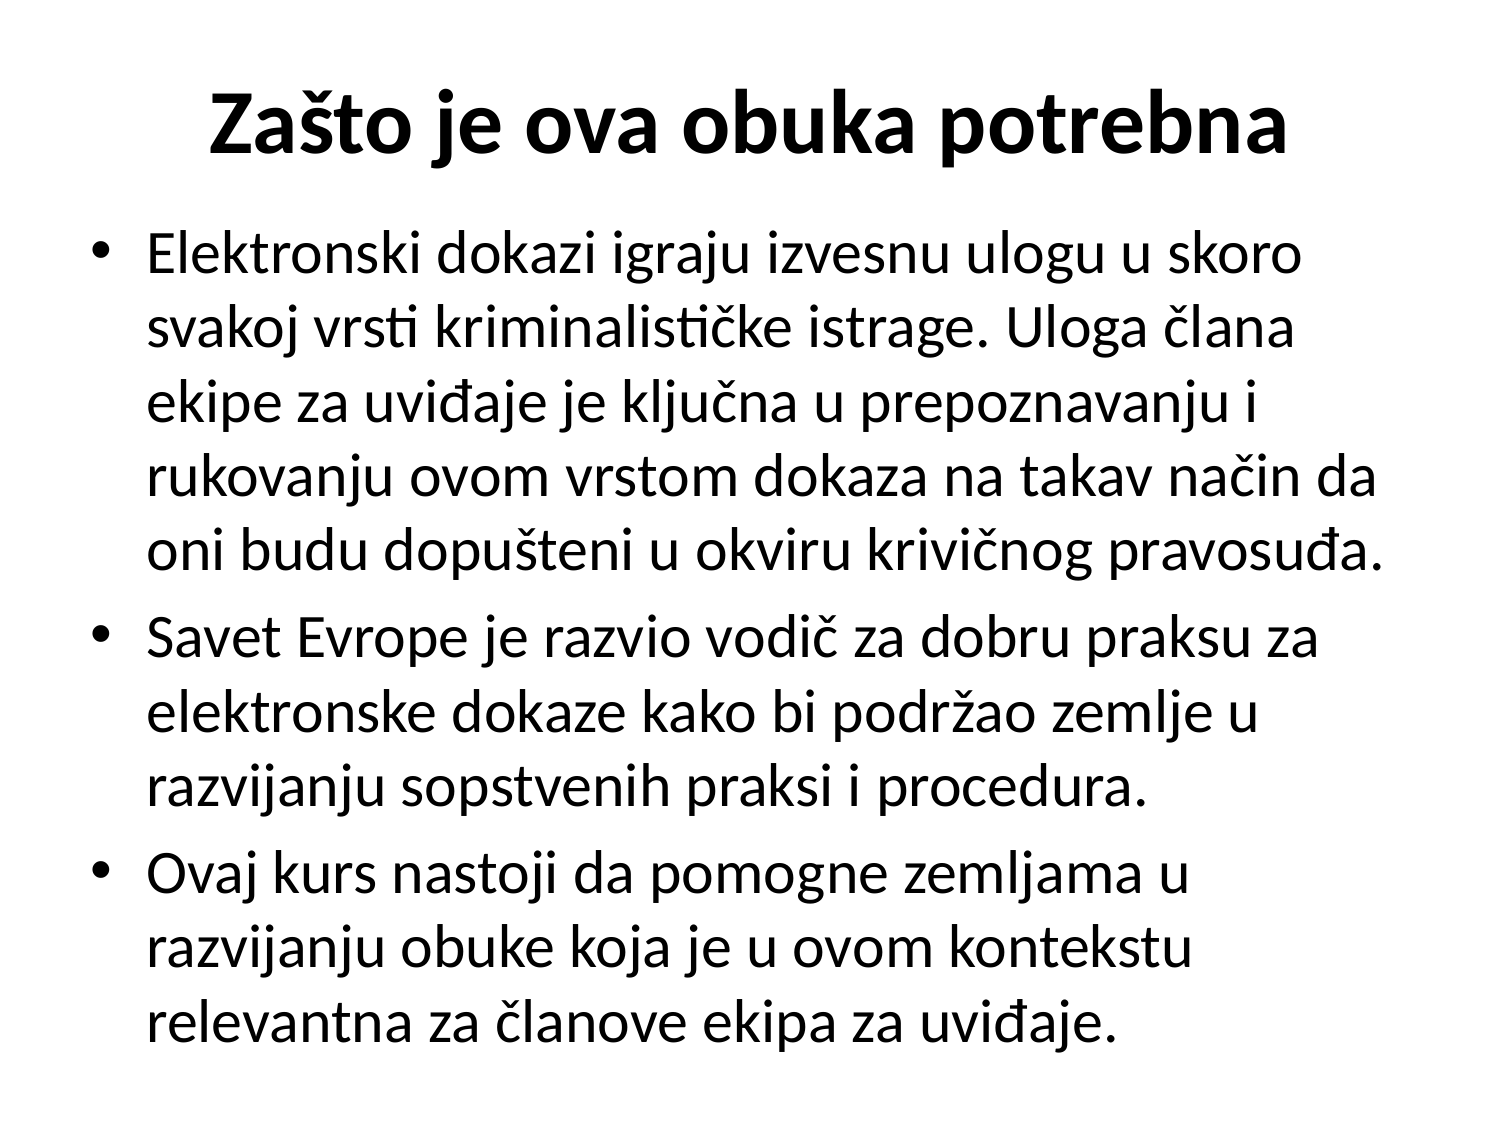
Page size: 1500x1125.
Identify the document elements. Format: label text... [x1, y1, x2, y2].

list Elektronski dokazi igraju izvesnu ulogu u skoro svakoj vrsti kriminalističke istrage. Uloga člana ekipe za uviđaje je ključna u prepoznavanju i rukovanju ovom vrstom dokaza na takav način da oni budu dopušteni u okviru krivičnog pravosuđa. Savet Evrope je razvio vodič za dobru praksu za elektronske dokaze kako bi podržao zemlje u razvijanju sopstvenih praksi i procedura. Ovaj kurs nastoji da pomogne zemljama u razvijanju obuke koja je u ovom kontekstu relevantna za članove ekipa za uviđaje. [75, 203, 1425, 1075]
title Zašto je ova obuka potrebna [75, 45, 1425, 190]
